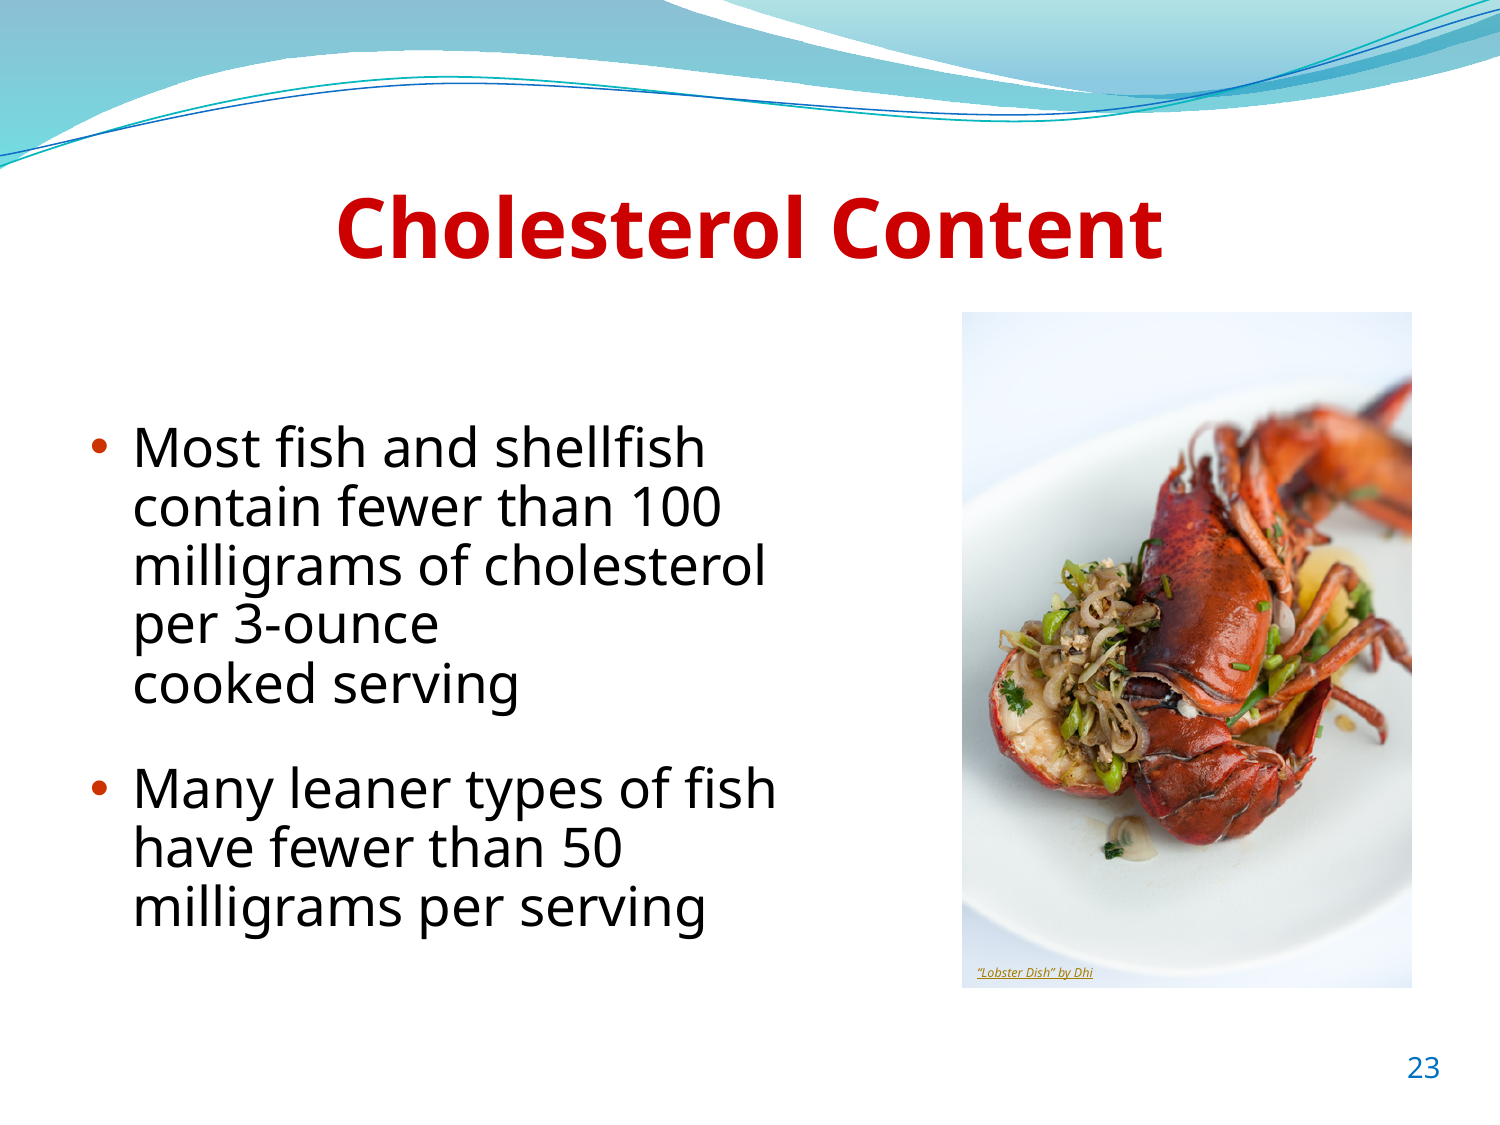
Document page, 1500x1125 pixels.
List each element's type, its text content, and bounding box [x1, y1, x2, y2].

list Most fish and shellfish contain fewer than 100 milligrams of cholesterol per 3-ounce cooked serving Many leaner types of fish have fewer than 50 milligrams per serving [75, 412, 863, 950]
title Cholesterol Content [0, 47, 1500, 275]
picture [962, 312, 1413, 988]
text_box 23 [1349, 1012, 1498, 1125]
